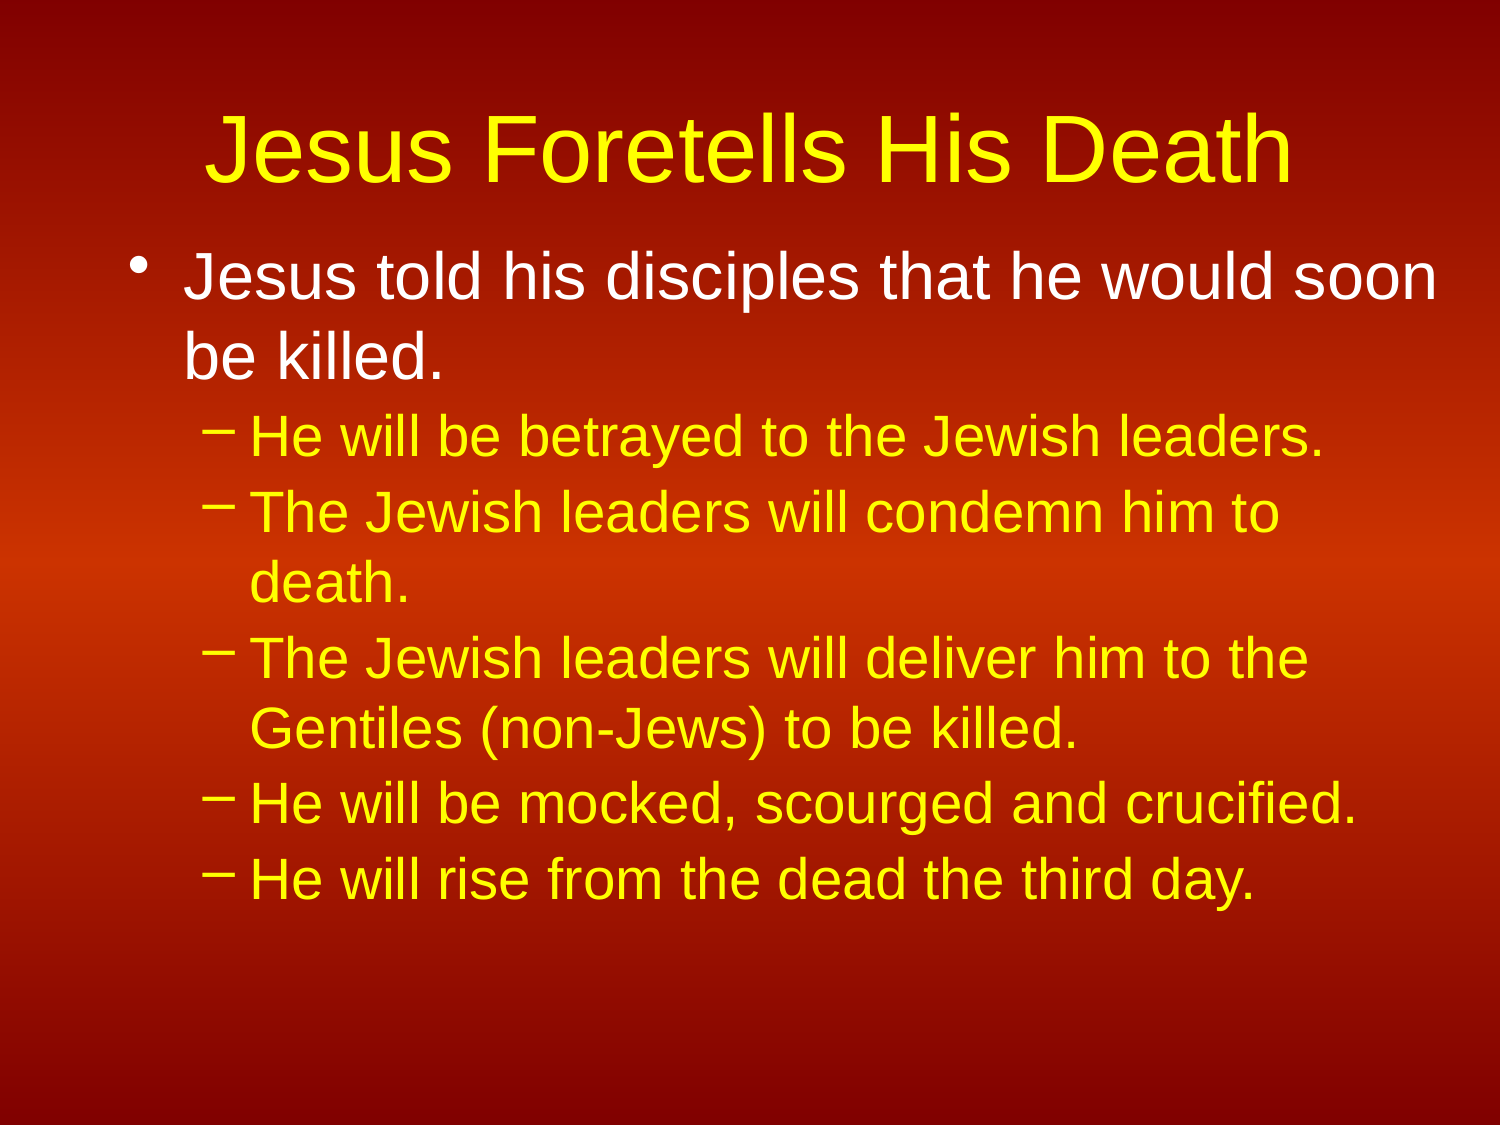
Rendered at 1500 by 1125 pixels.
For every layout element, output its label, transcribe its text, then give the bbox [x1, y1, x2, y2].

list Jesus told his disciples that he would soon be killed. He will be betrayed to the Jewish leaders. The Jewish leaders will condemn him to death. The Jewish leaders will deliver him to the Gentiles (non-Jews) to be killed. He will be mocked, scourged and crucified. He will rise from the dead the third day. [112, 224, 1463, 1125]
title Jesus Foretells His Death [37, 50, 1463, 238]
